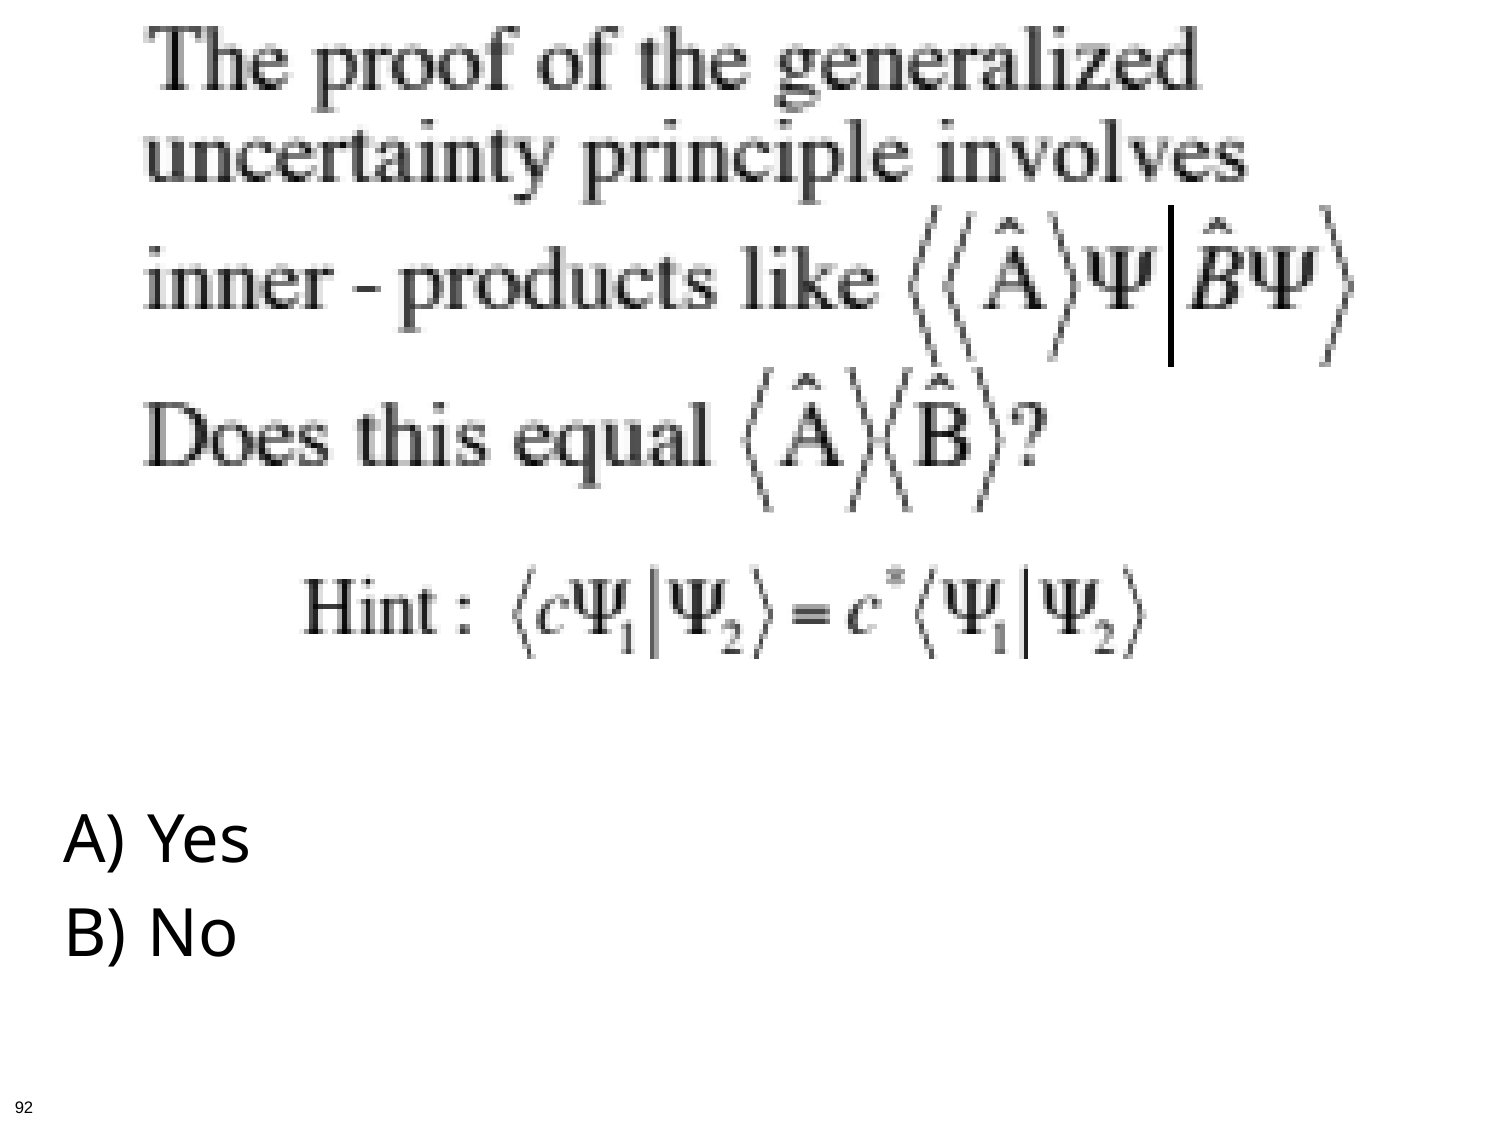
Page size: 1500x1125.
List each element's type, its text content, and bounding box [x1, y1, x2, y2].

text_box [131, 15, 1355, 513]
text_box 92 [0, 1089, 50, 1125]
list Yes No [48, 788, 1388, 1091]
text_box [295, 554, 1147, 660]
